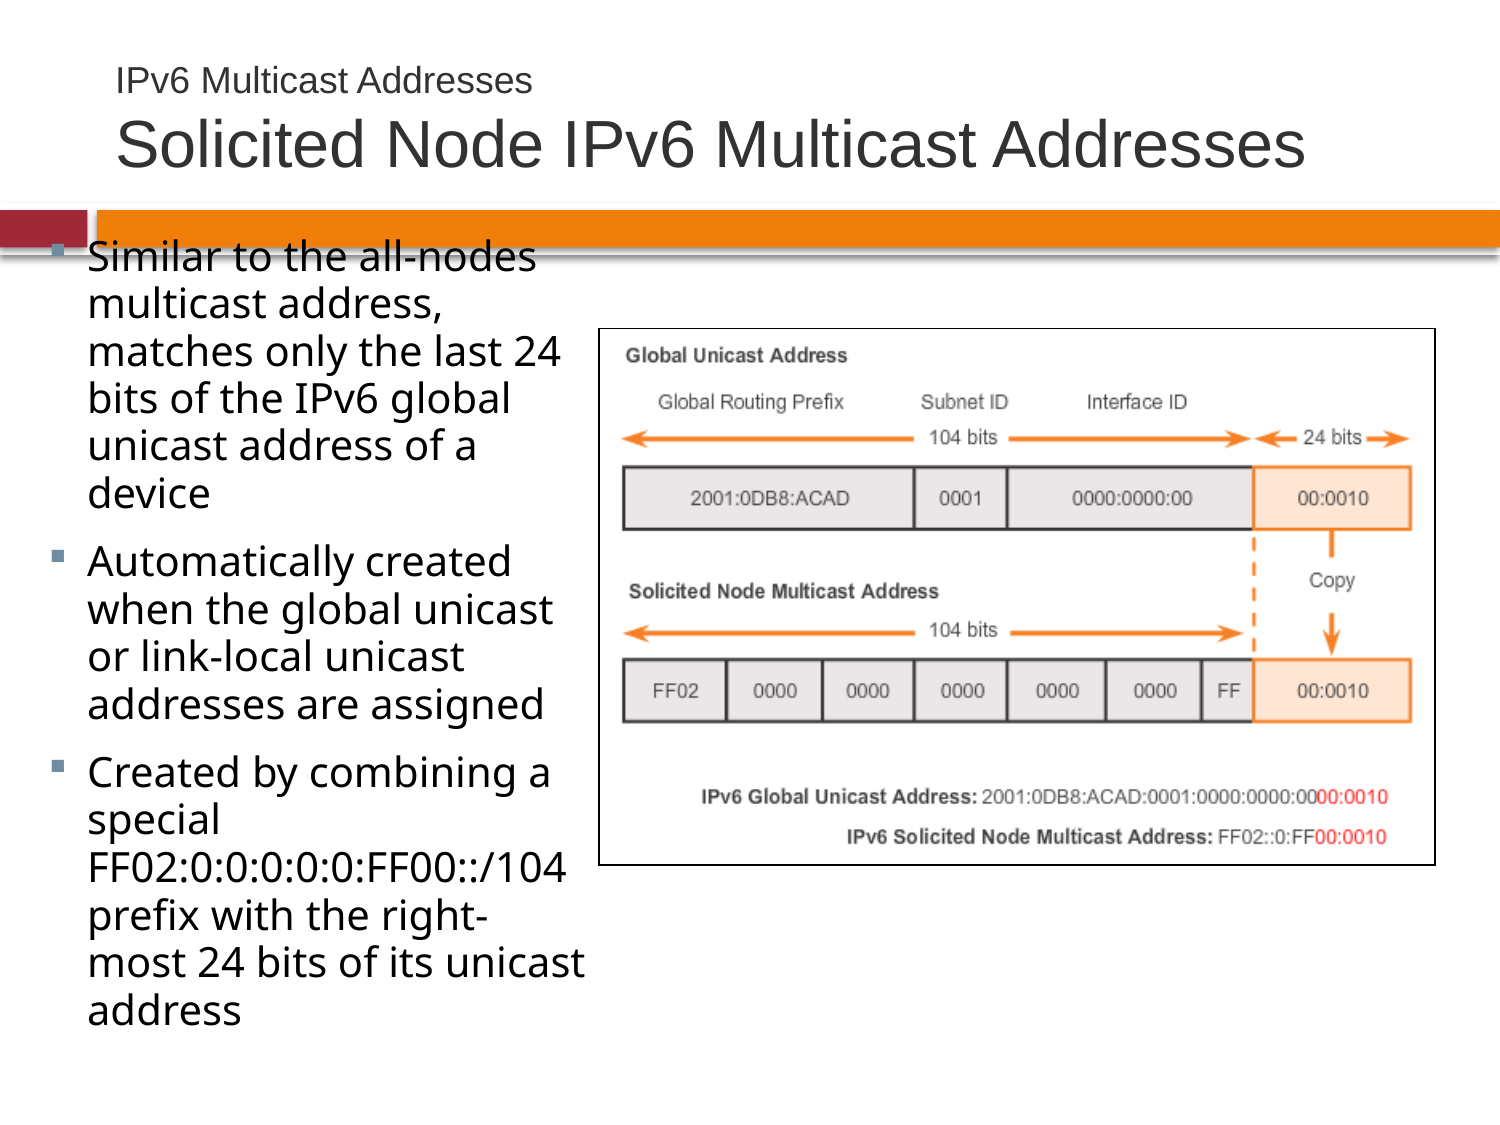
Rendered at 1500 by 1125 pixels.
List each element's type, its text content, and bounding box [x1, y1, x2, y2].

picture [599, 329, 1435, 865]
title IPv6 Multicast Addresses Solicited Node IPv6 Multicast Addresses [100, 37, 1438, 200]
text_box Similar to the all-nodes multicast address, matches only the last 24 bits of the IPv6 global unicast address of a device Automatically created when the global unicast or link-local unicast addresses are assigned Created by combining a special FF02:0:0:0:0:0:FF00::/104 prefix with the right-most 24 bits of its unicast address [34, 226, 600, 1061]
